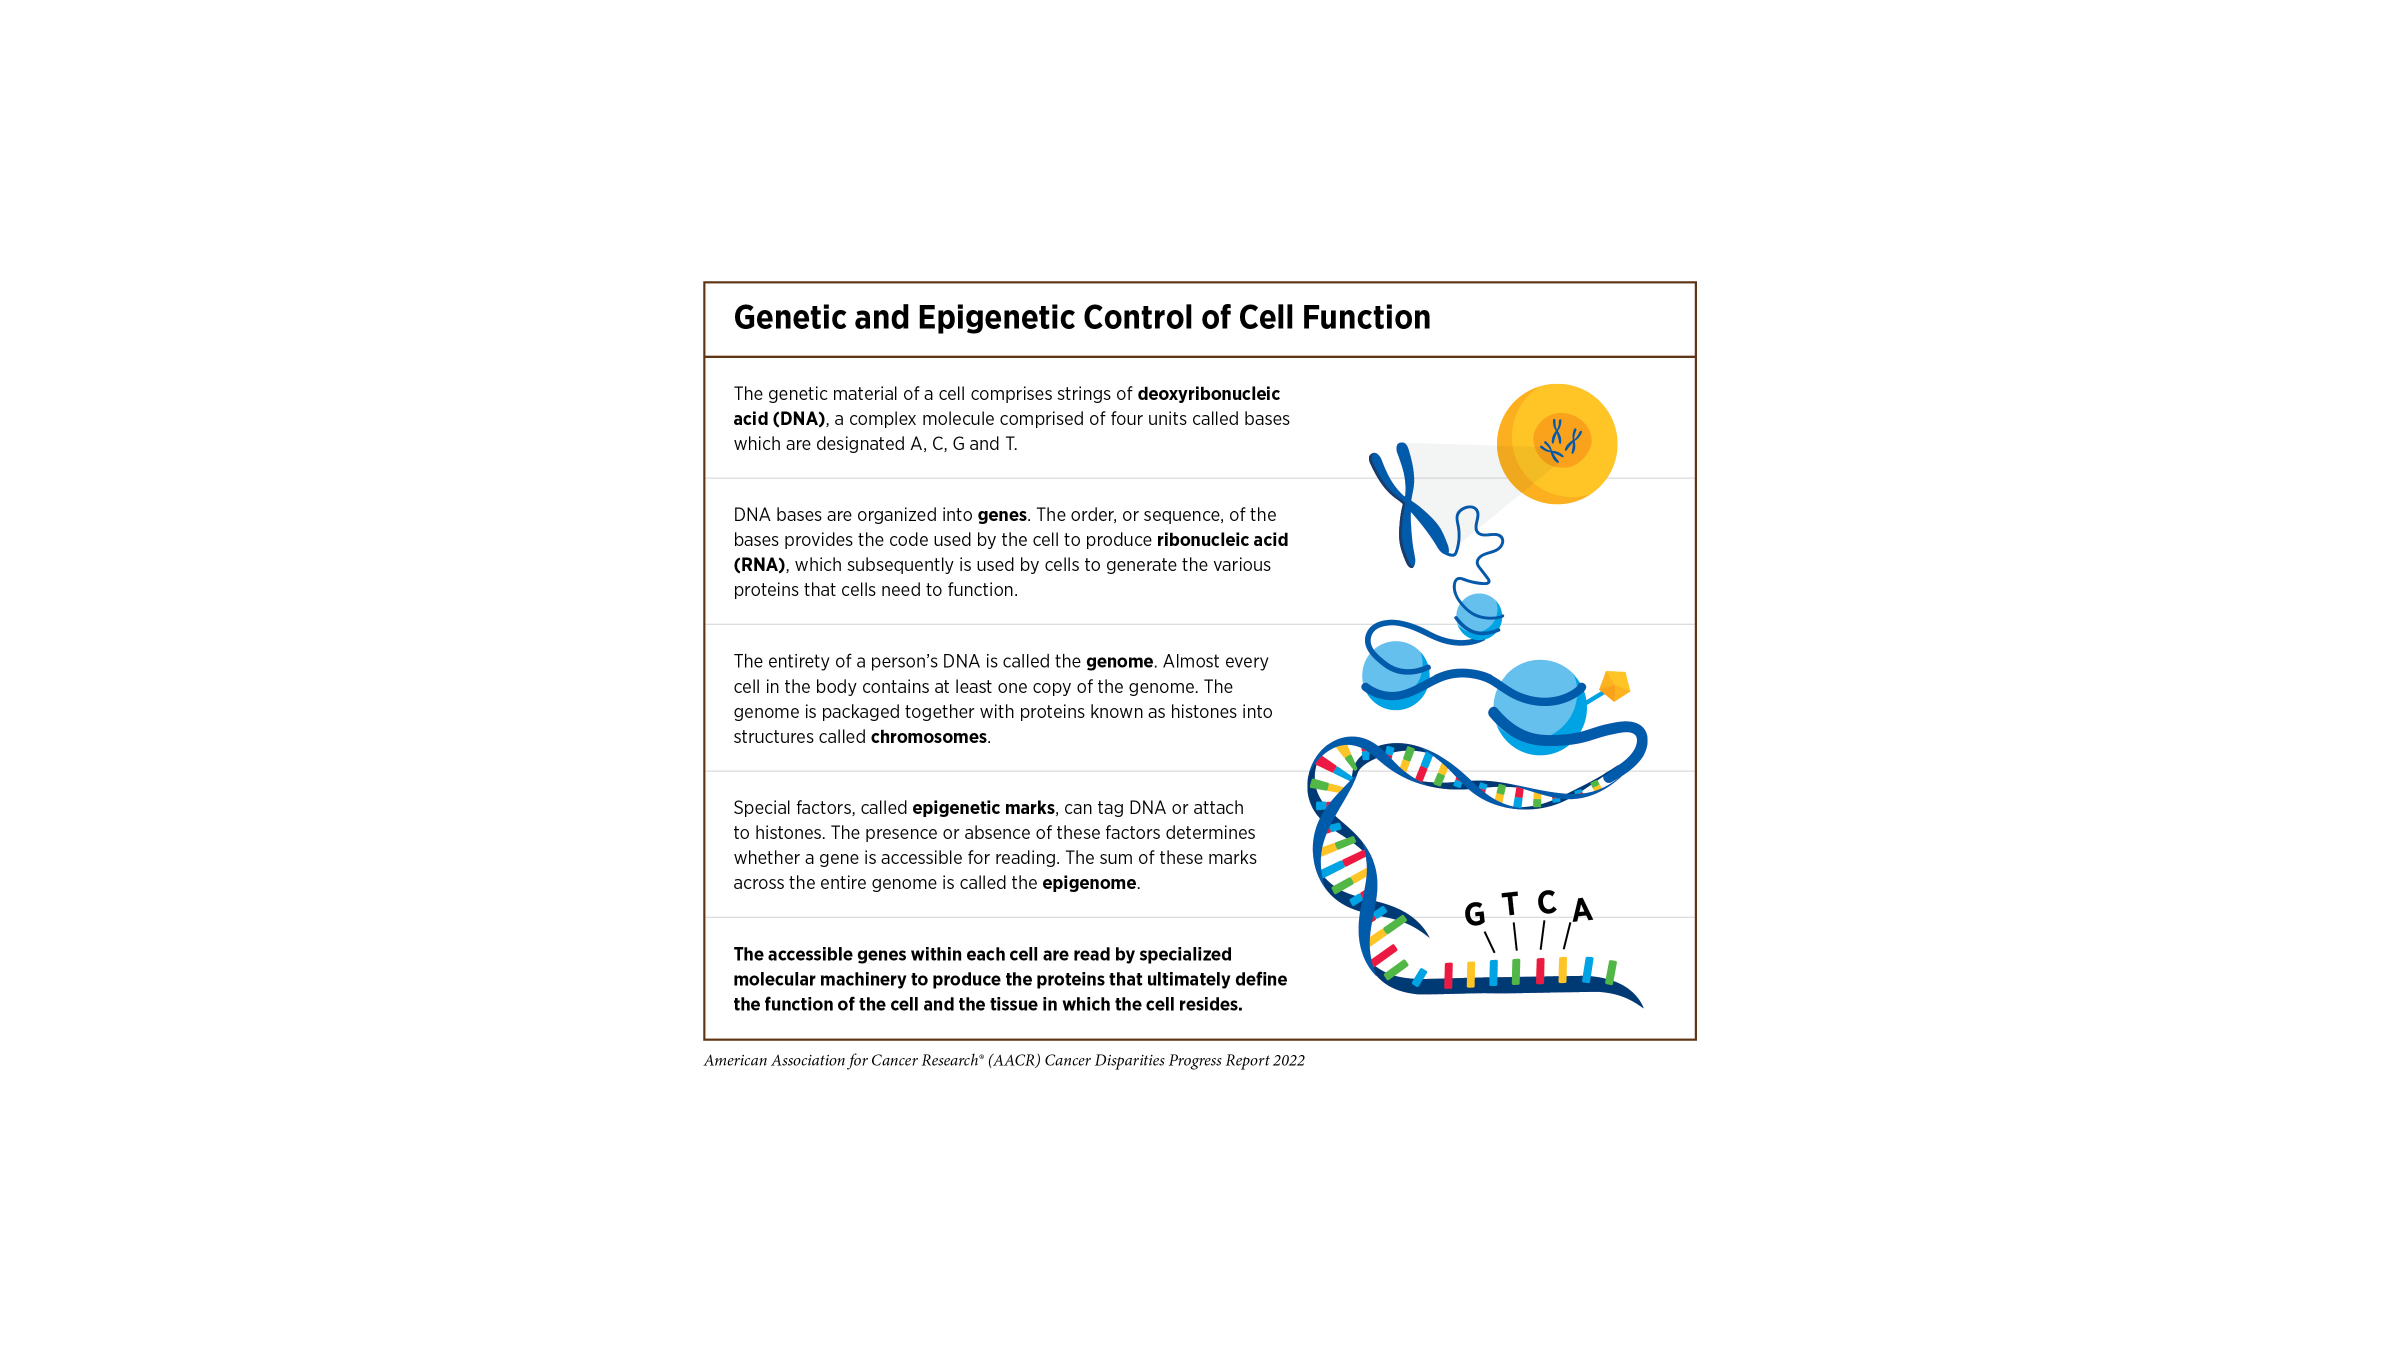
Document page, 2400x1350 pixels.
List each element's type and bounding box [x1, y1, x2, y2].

picture [684, 262, 1716, 1088]
